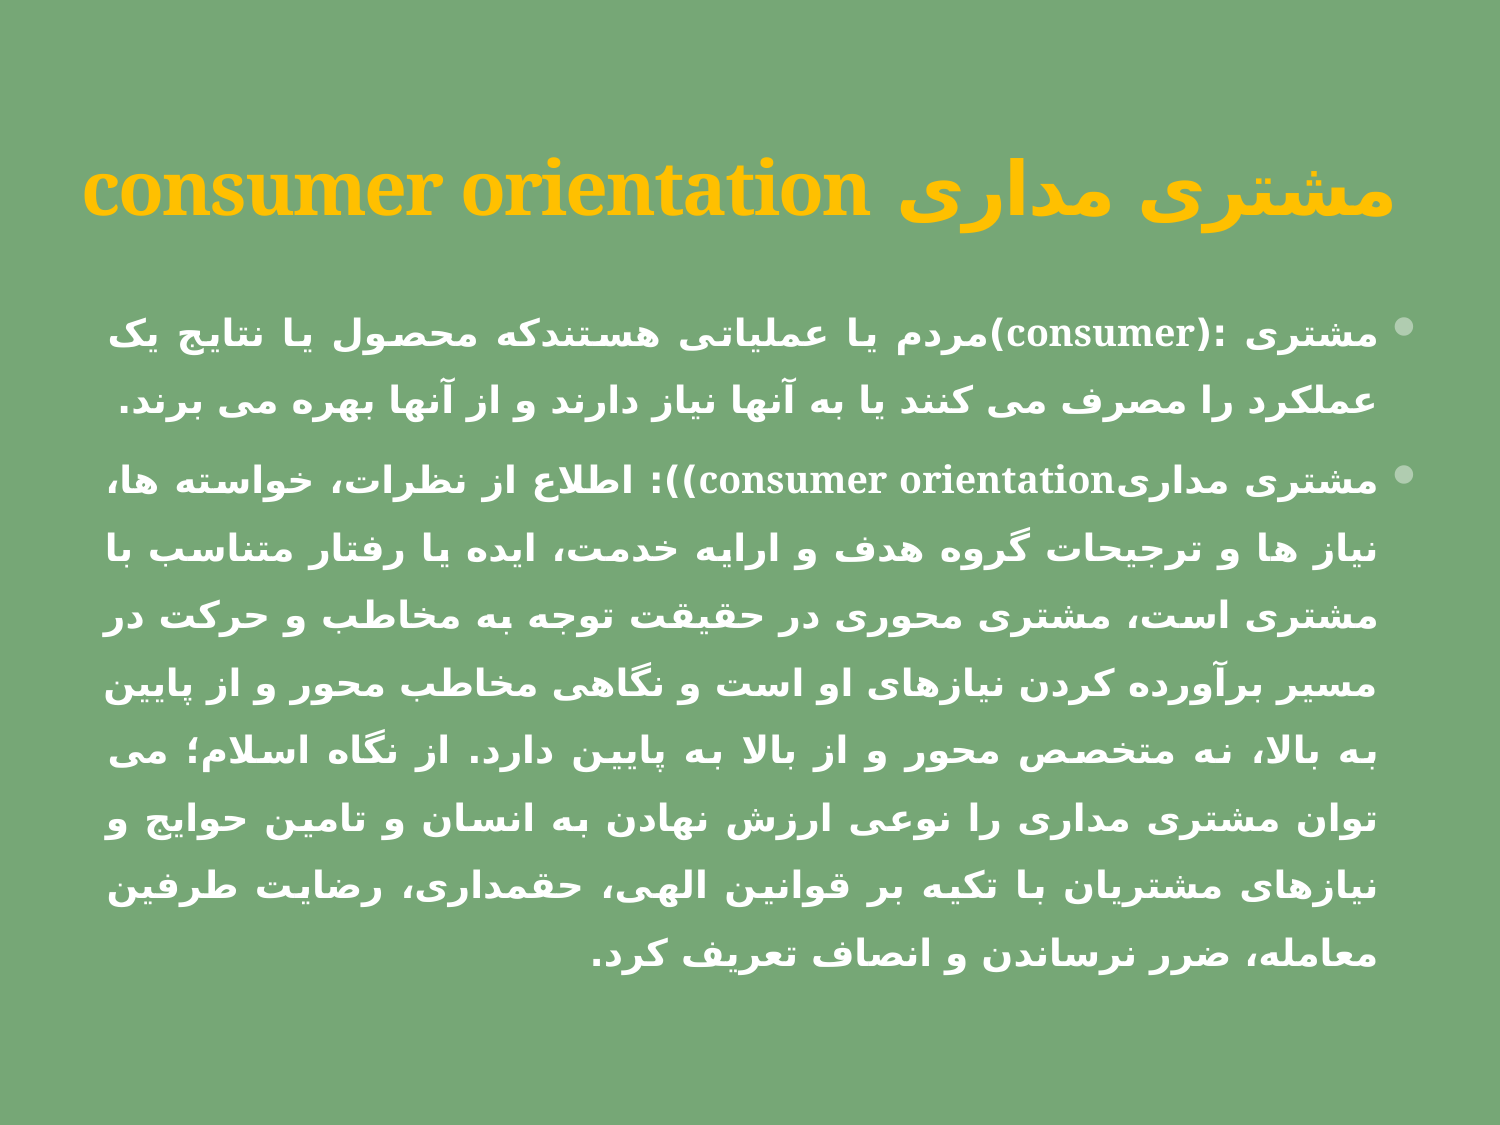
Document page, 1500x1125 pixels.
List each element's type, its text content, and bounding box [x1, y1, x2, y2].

list مشتری :(consumer)مردم یا عملیاتی هستندکه محصول یا نتایج یک عملکرد را مصرف می کنند یا به آنها نیاز دارند و از آنها بهره می برند. مشتری مداریconsumer orientation)): اطلاع از نظرات، خواسته ها، نیاز ها و ترجیحات گروه هدف و ارایه خدمت، ایده یا رفتار متناسب با مشتری است، مشتری محوری در حقیقت توجه به مخاطب و حرکت در مسیر برآورده کردن نیازهای او است و نگاهی مخاطب محور و از پایین به بالا، نه متخصص محور و از بالا به پایین دارد. از نگاه اسلام؛ می توان مشتری مداری را نوعی ارزش نهادن به انسان و تامین حوایج و نیازهای مشتریان با تکیه بر قوانین الهی، حقمداری، رضایت طرفین معامله، ضرر نرساندن و انصاف تعریف کرد. [88, 278, 1439, 1029]
title مشتری مداری consumer orientation [64, 54, 1415, 238]
